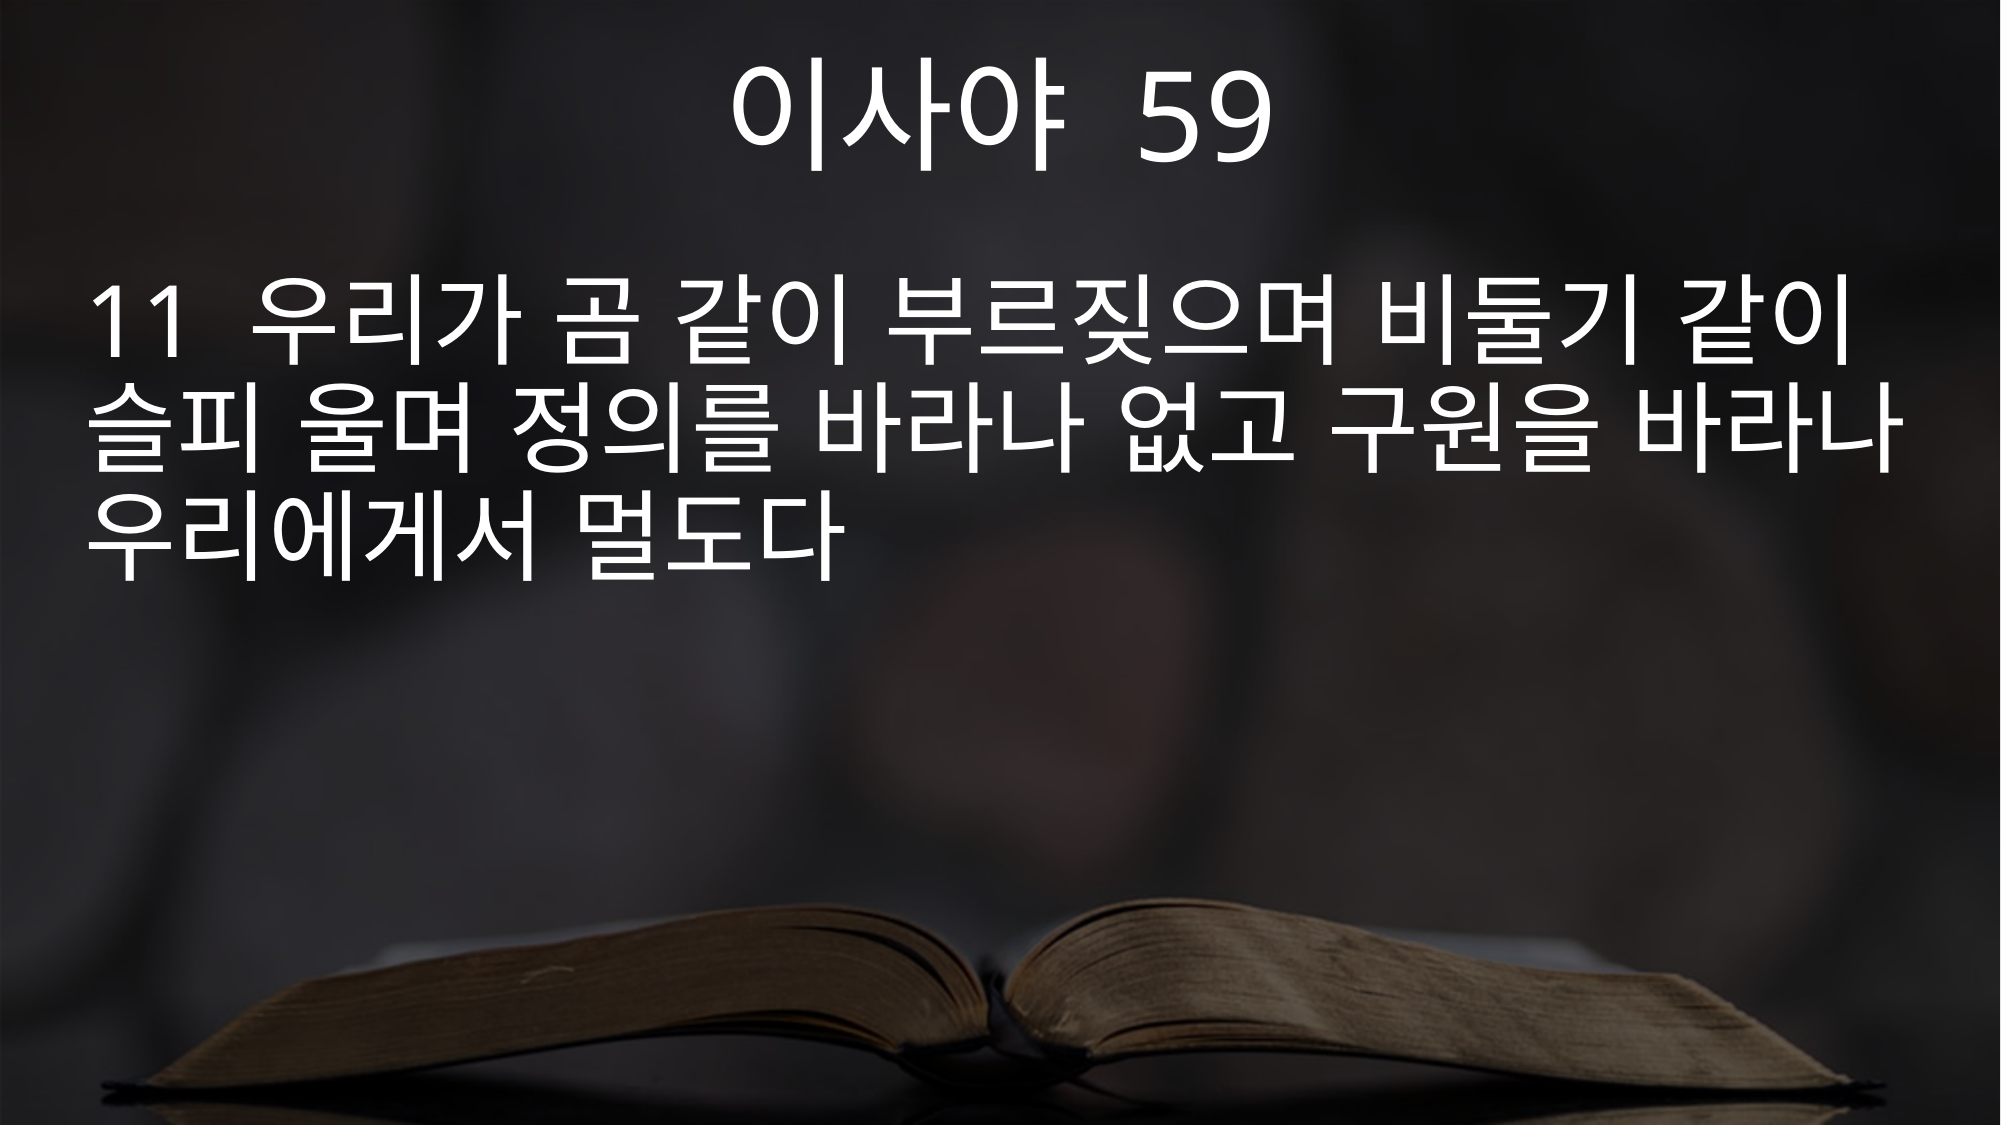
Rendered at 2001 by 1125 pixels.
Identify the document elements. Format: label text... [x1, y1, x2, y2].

picture [0, 0, 2001, 1125]
list 11 우리가 곰 같이 부르짖으며 비둘기 같이 슬피 울며 정의를 바라나 없고 구원을 바라나 우리에게서 멀도다 [69, 263, 1953, 423]
footer 이사야 59 [0, 32, 2000, 192]
